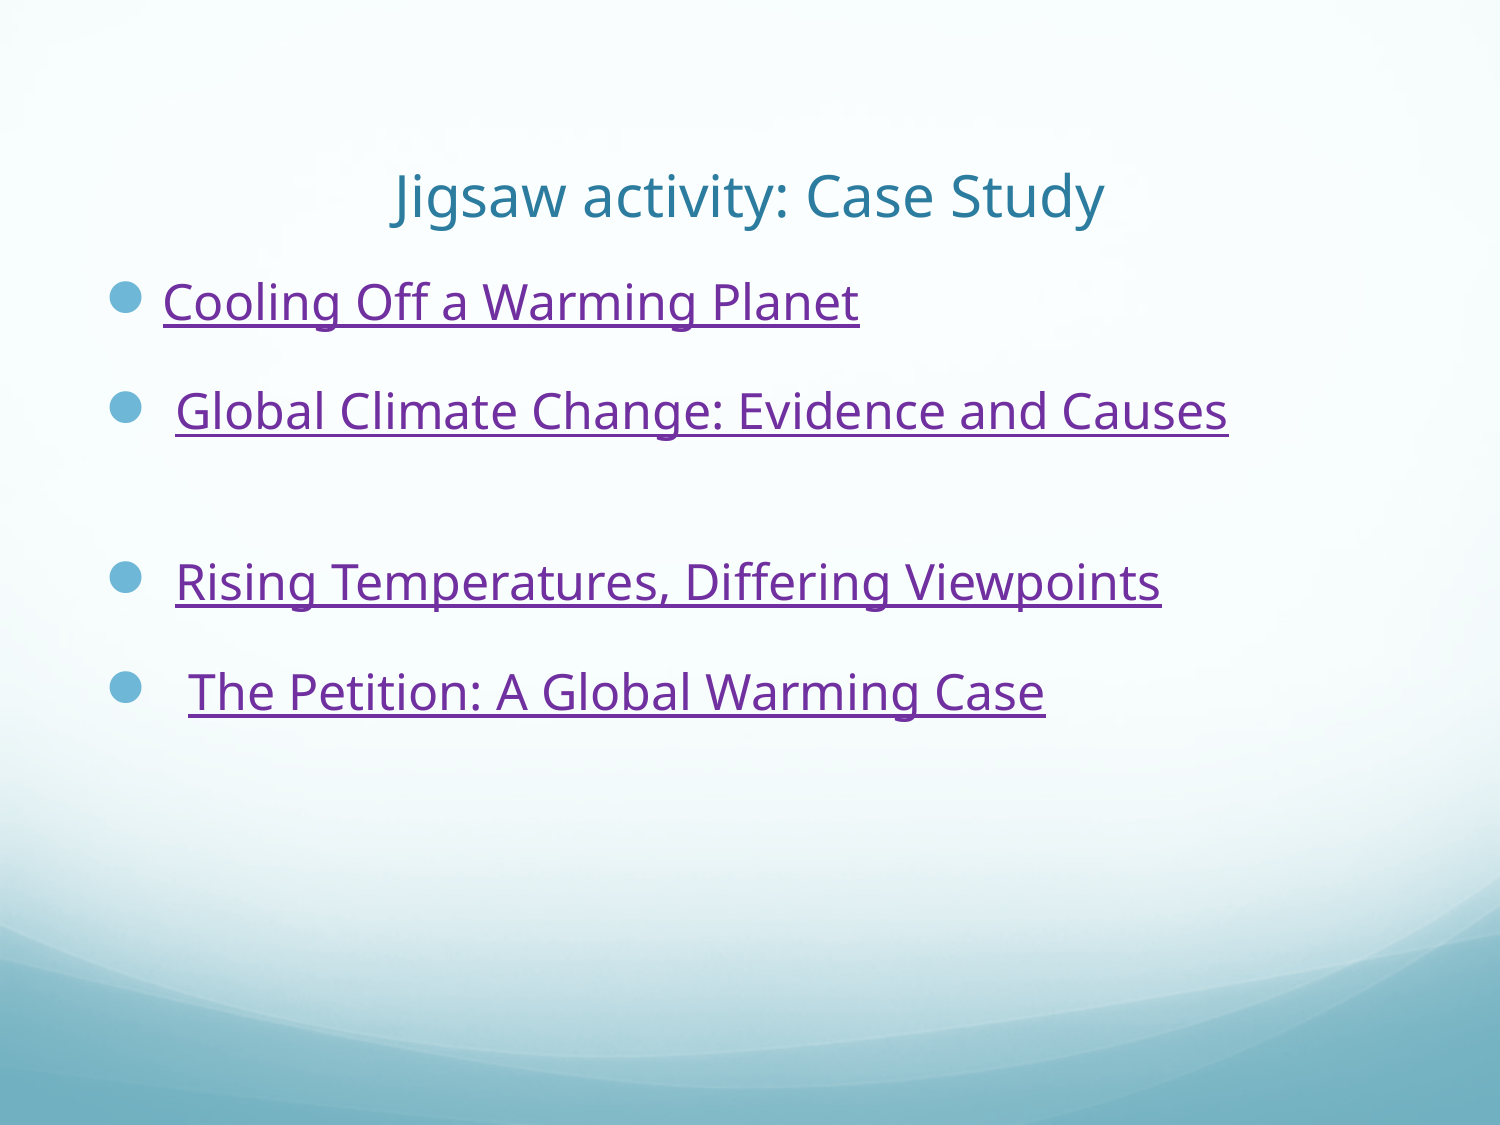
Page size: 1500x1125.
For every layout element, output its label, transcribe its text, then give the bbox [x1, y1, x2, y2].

title Jigsaw activity: Case Study [89, 17, 1410, 238]
list Cooling Off a Warming Planet Global Climate Change: Evidence and Causes Rising Temperatures, Differing Viewpoints The Petition: A Global Warming Case [89, 262, 1410, 976]
